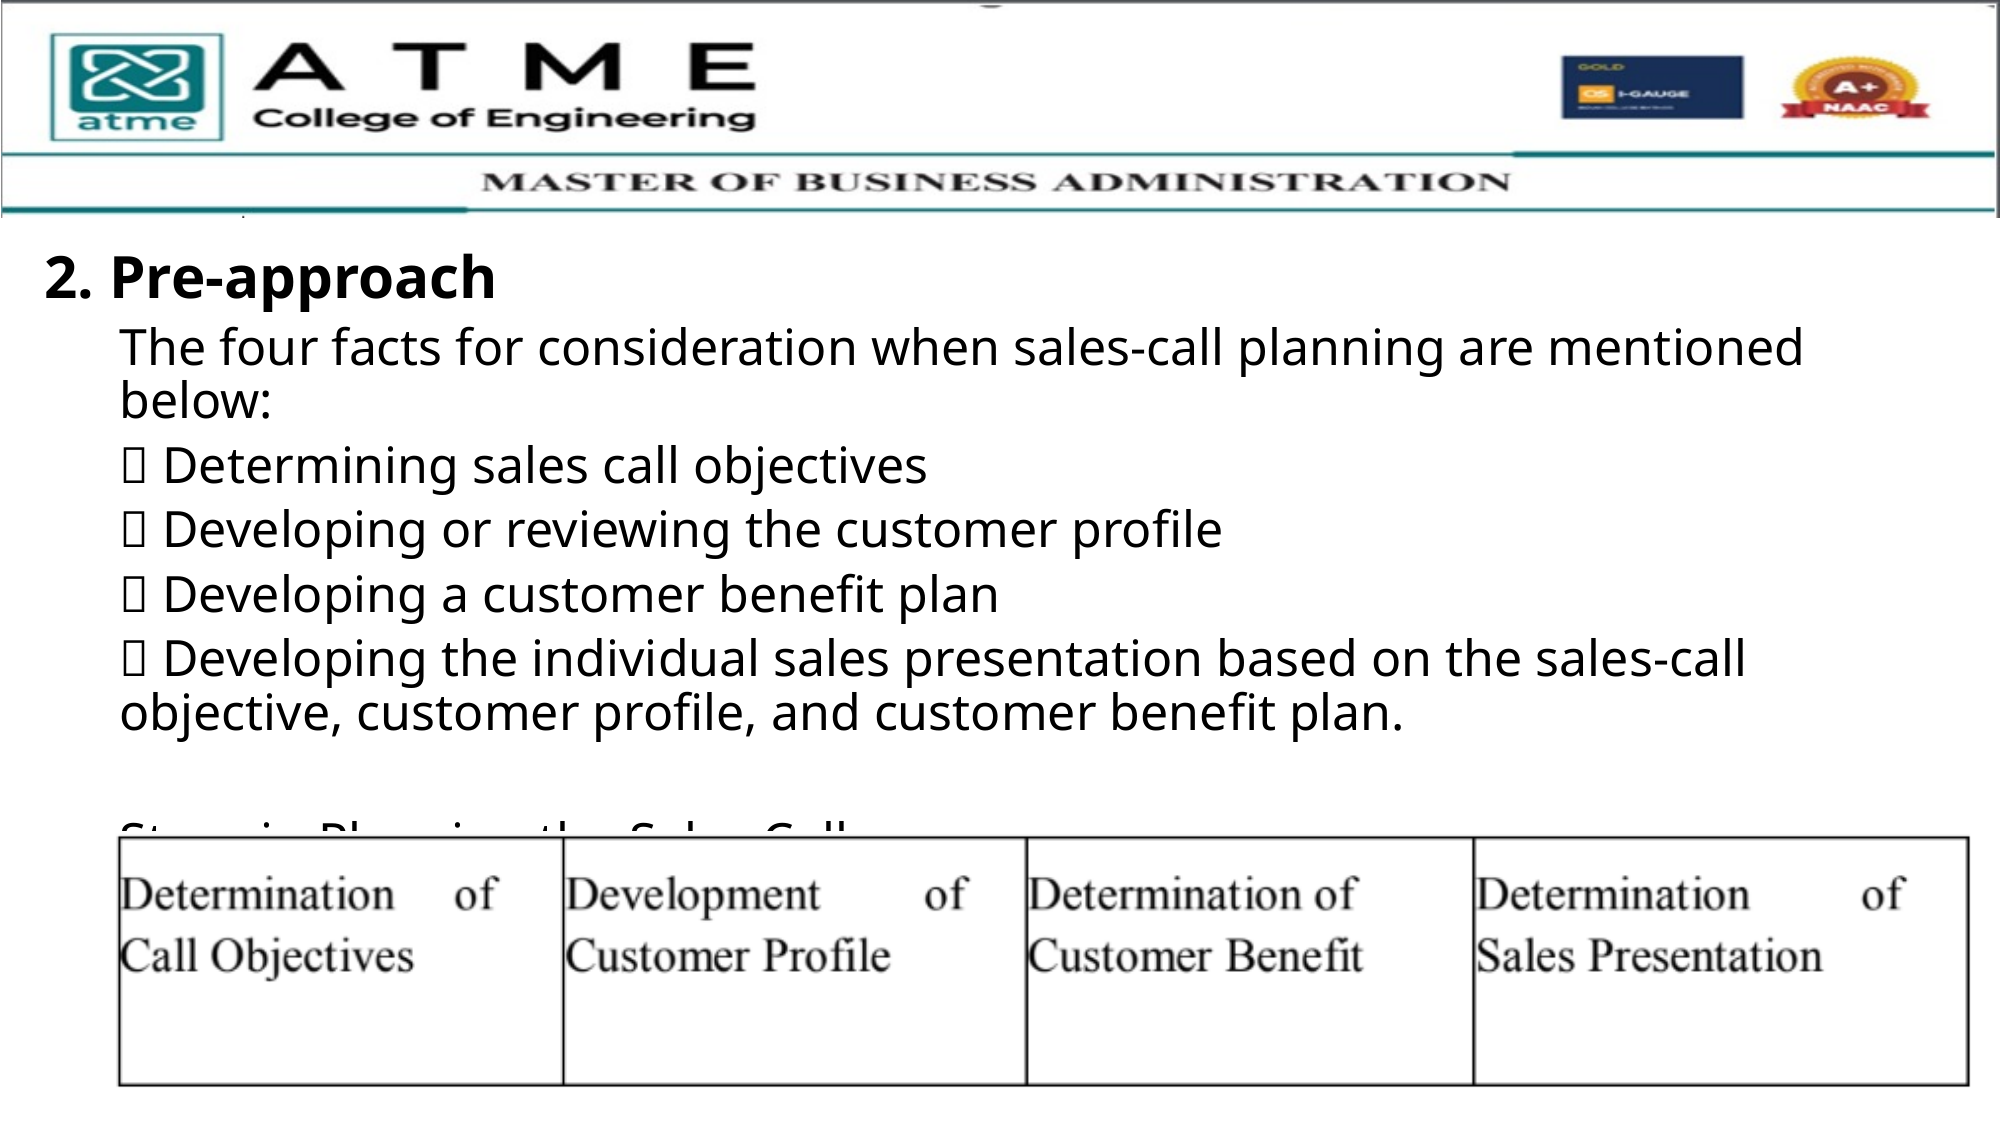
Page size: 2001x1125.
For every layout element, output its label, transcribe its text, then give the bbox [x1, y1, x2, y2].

list 2. Pre-approach The four facts for consideration when sales-call planning are mentioned below:  Determining sales call objectives  Developing or reviewing the customer profile  Developing a customer benefit plan  Developing the individual sales presentation based on the sales-call objective, customer profile, and customer benefit plan. Steps in Planning the Sales Call: [29, 240, 1980, 1109]
picture [1, 0, 2000, 218]
picture [113, 831, 1980, 1092]
